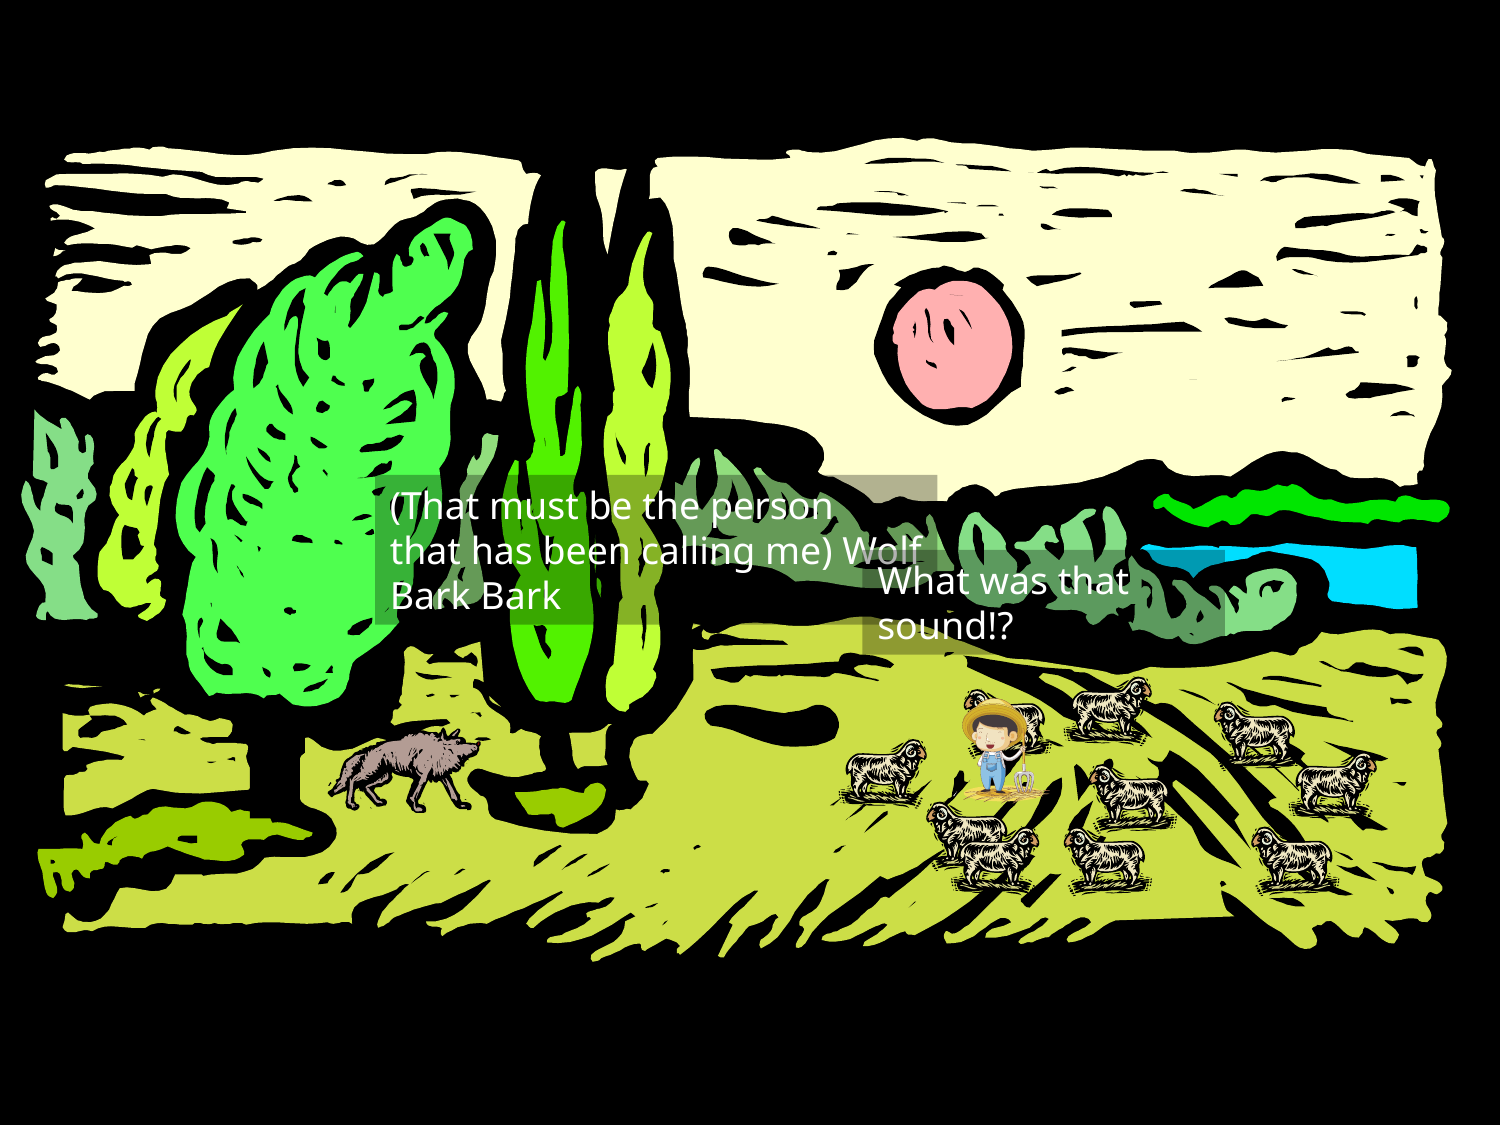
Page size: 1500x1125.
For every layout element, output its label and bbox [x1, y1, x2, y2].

picture [3, 87, 1500, 976]
